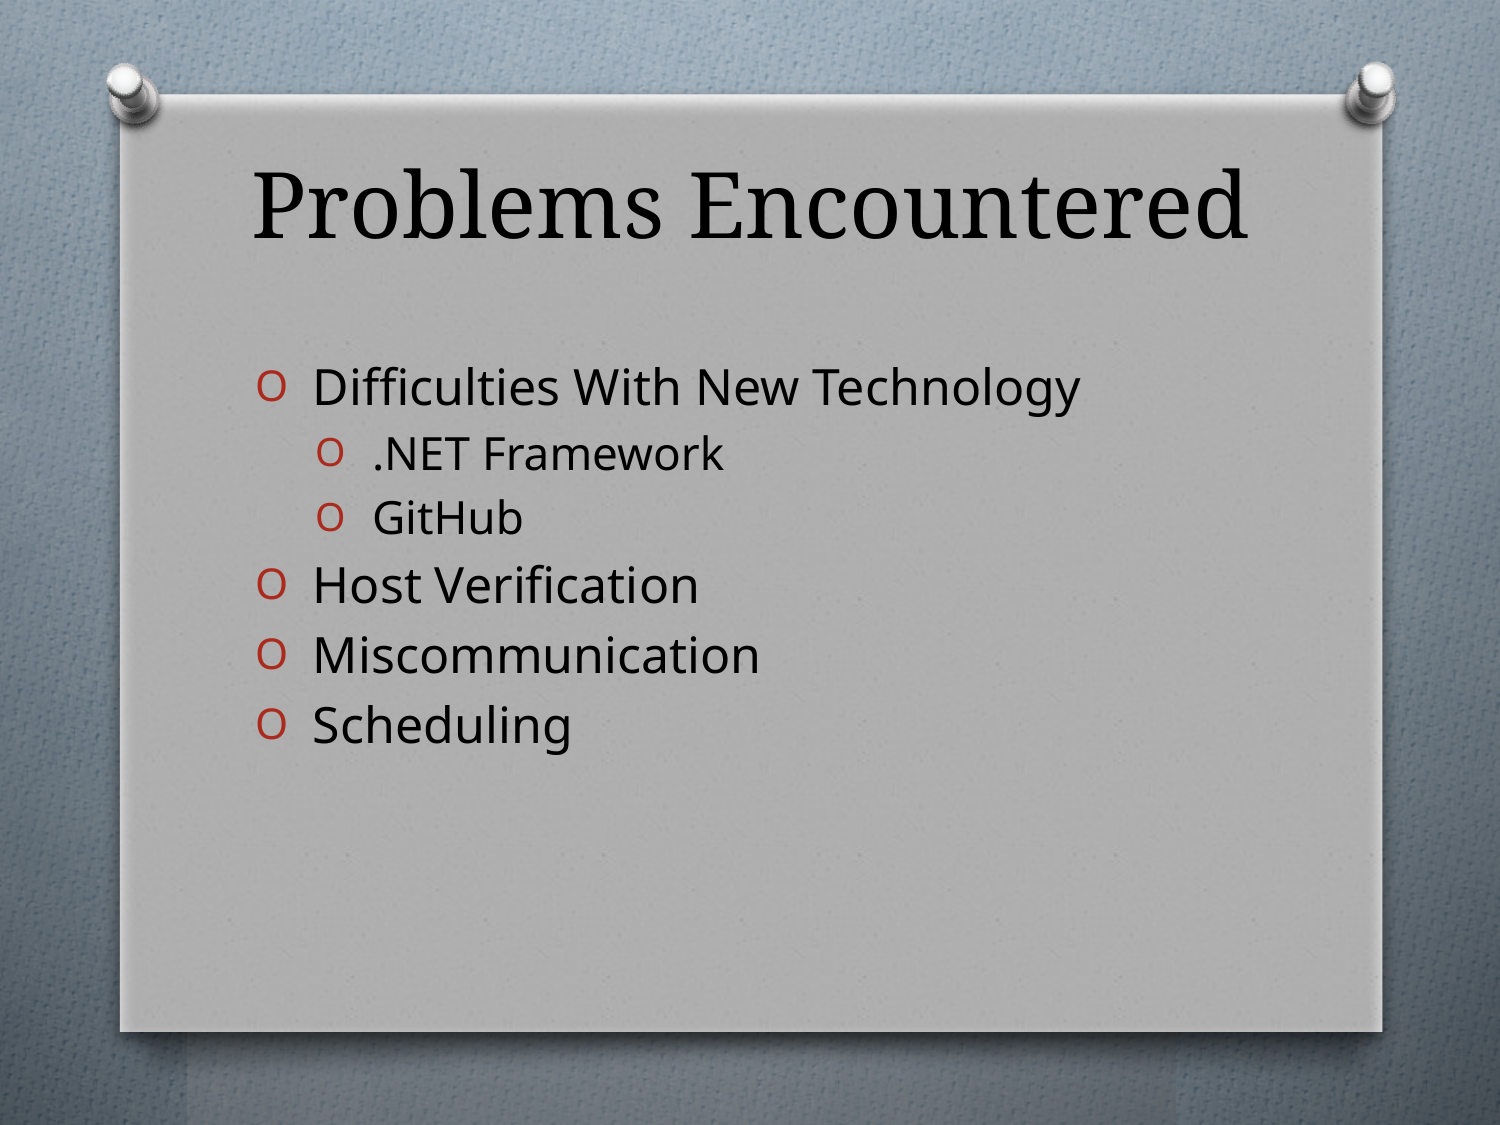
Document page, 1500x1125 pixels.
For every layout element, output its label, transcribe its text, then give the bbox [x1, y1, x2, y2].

picture [1317, 35, 1439, 156]
title Problems Encountered [179, 134, 1323, 270]
list Difficulties With New Technology .NET Framework GitHub Host Verification Miscommunication Scheduling [240, 347, 1257, 939]
picture [75, 29, 198, 153]
